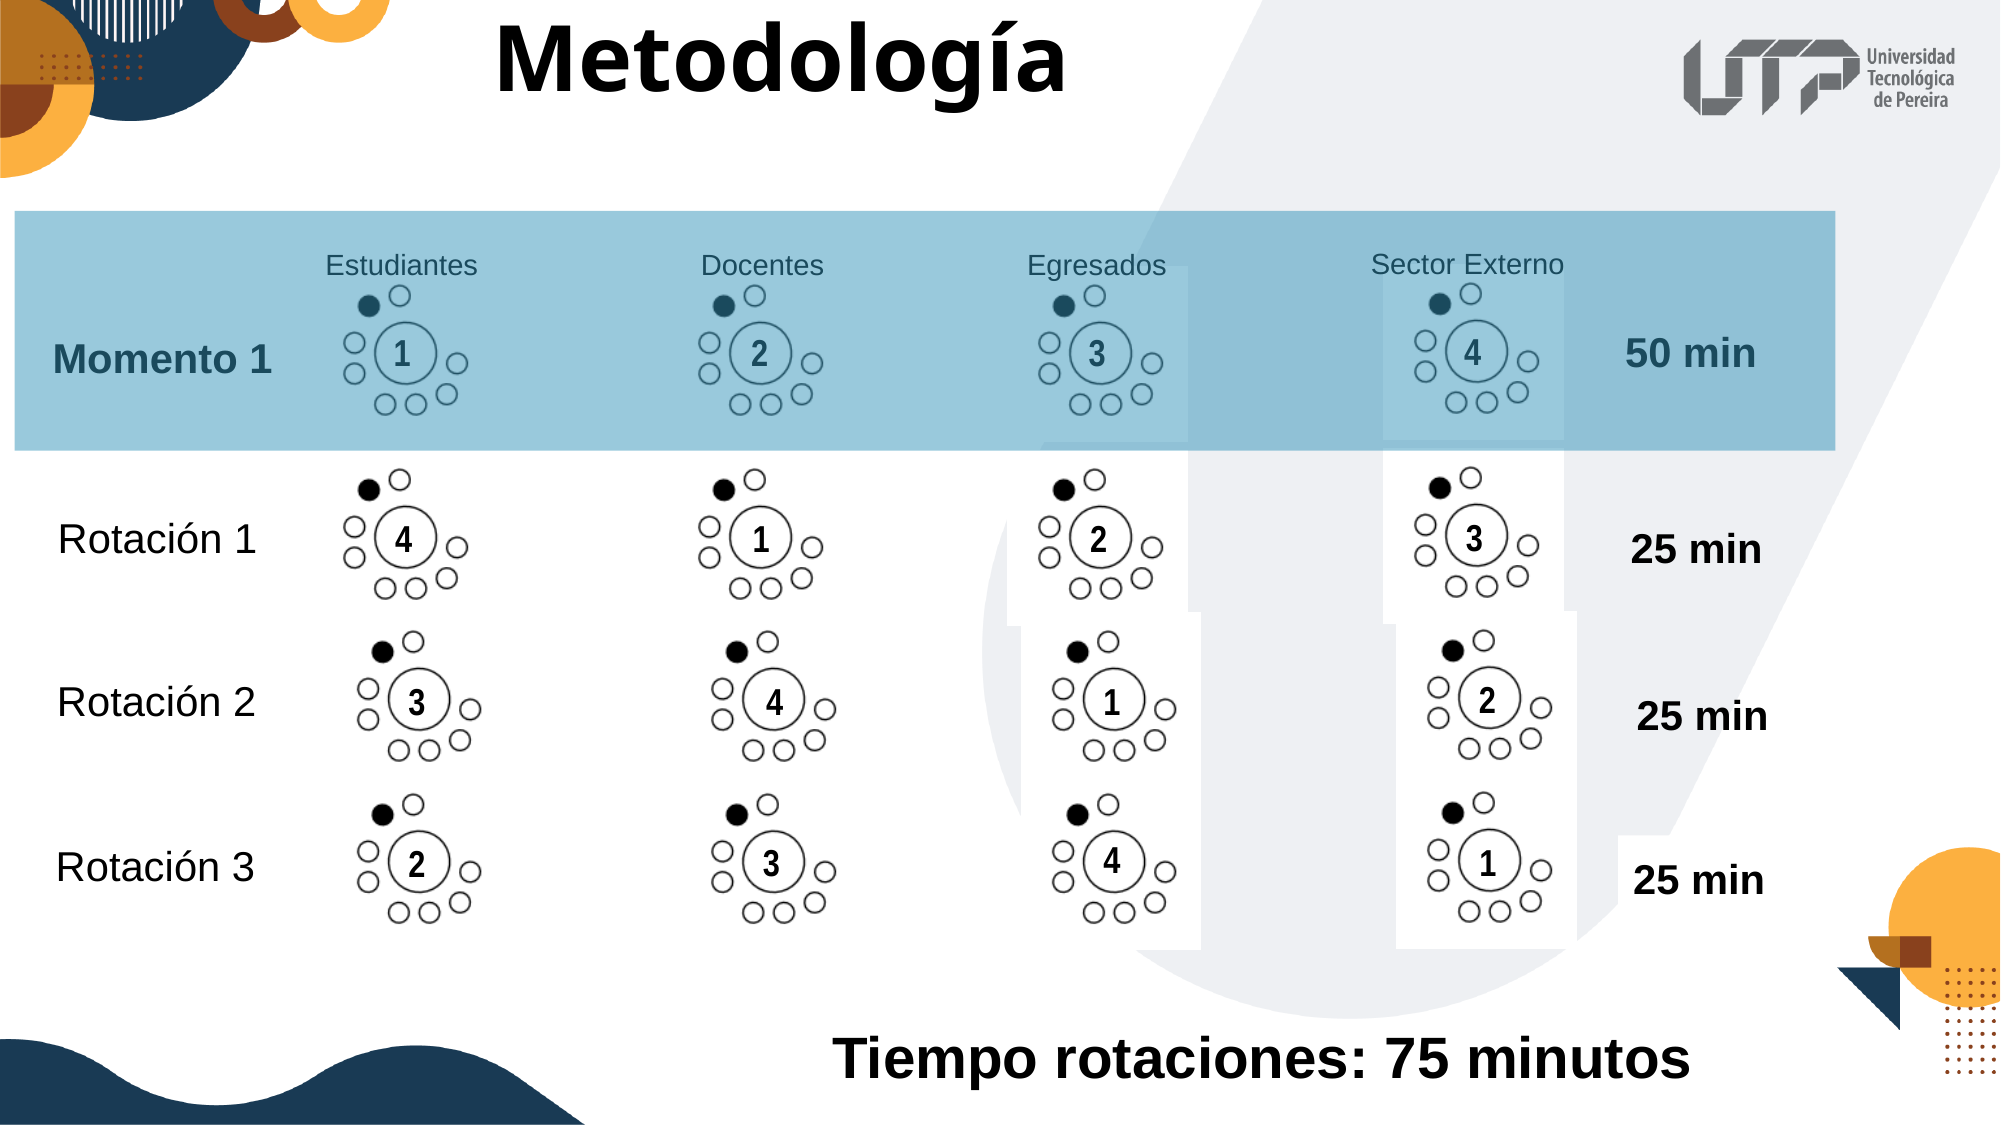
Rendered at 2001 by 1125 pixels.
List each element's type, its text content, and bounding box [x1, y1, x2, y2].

text_box Rotación 1 [42, 494, 312, 565]
text_box [14, 210, 1836, 452]
text_box Rotación 2 [41, 657, 326, 728]
text_box Tiempo rotaciones: 75 minutos [817, 999, 1758, 1087]
text_box 25 min [1615, 504, 1788, 593]
text_box Metodología [477, 0, 1110, 118]
picture [0, 0, 2001, 1125]
text_box 25 min [1621, 671, 1794, 760]
text_box Rotación 3 [40, 822, 326, 893]
text_box 25 min [1618, 835, 1790, 924]
